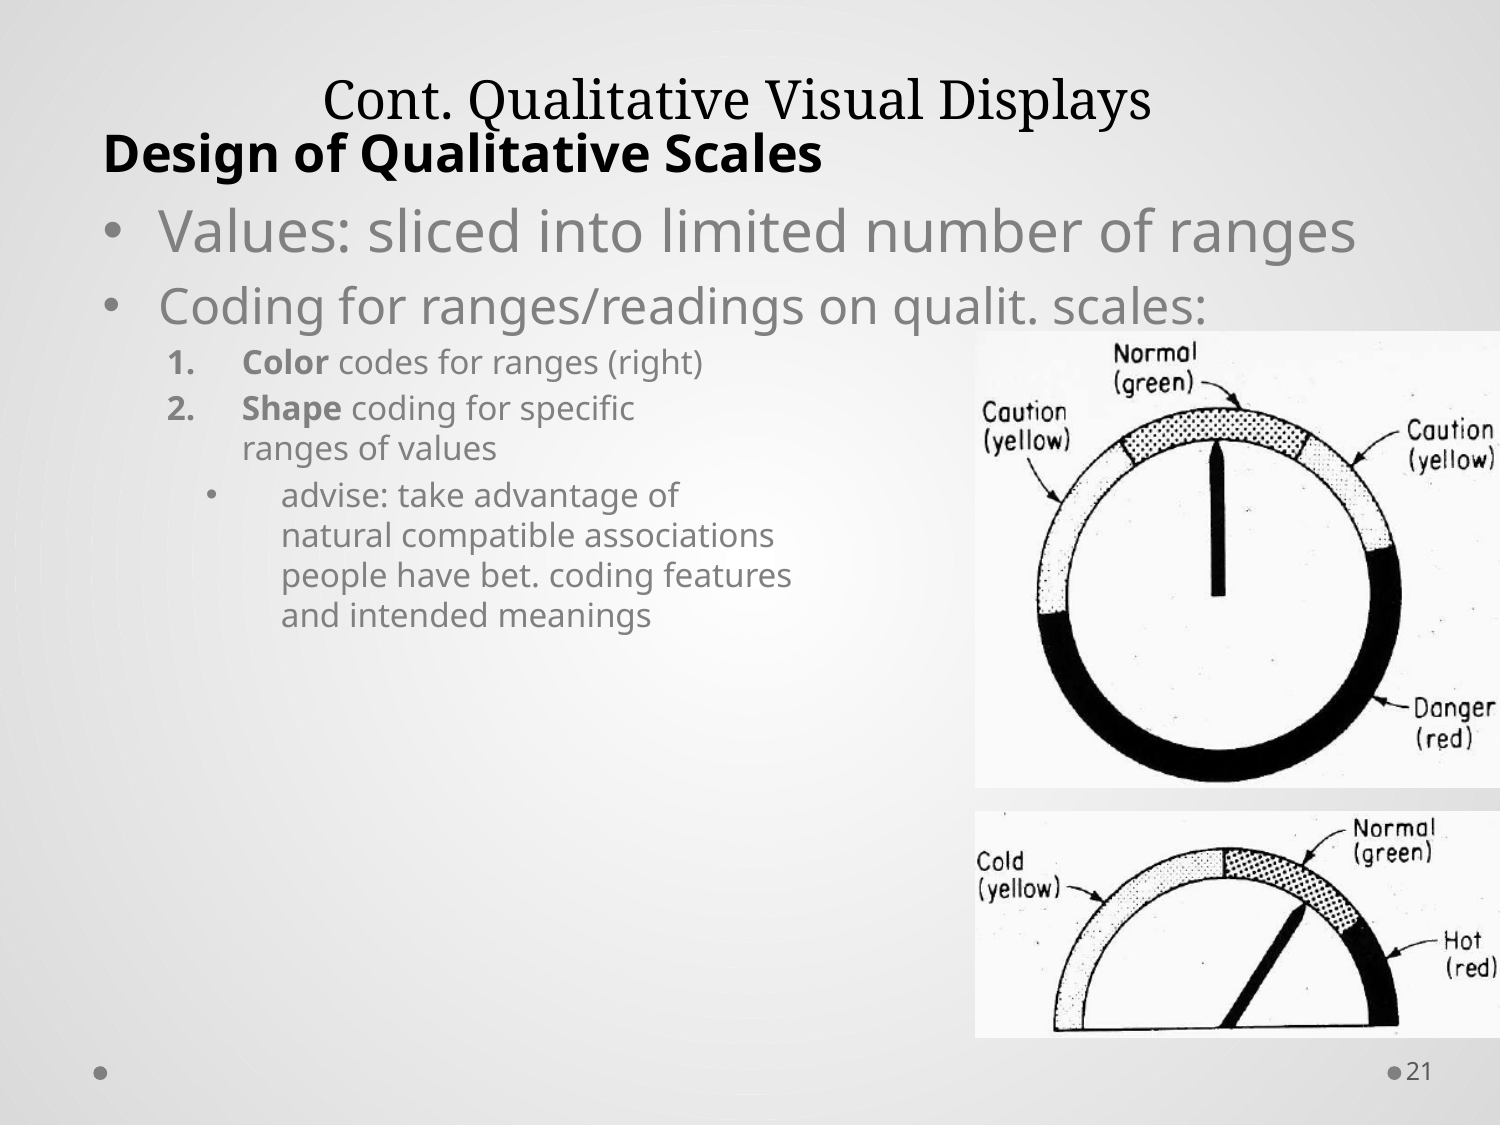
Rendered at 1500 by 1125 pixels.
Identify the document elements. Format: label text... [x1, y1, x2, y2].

picture [974, 331, 1500, 788]
title Cont. Qualitative Visual Displays [62, 37, 1413, 138]
list Design of Qualitative Scales Values: sliced into limited number of ranges Coding for ranges/readings on qualit. scales: Color codes for ranges (right) Shape coding for specific ranges of values advise: take advantage of natural compatible associations people have bet. coding features and intended meanings [87, 112, 1438, 1125]
picture [974, 810, 1500, 1038]
slide_number 21 [1401, 1046, 1494, 1103]
